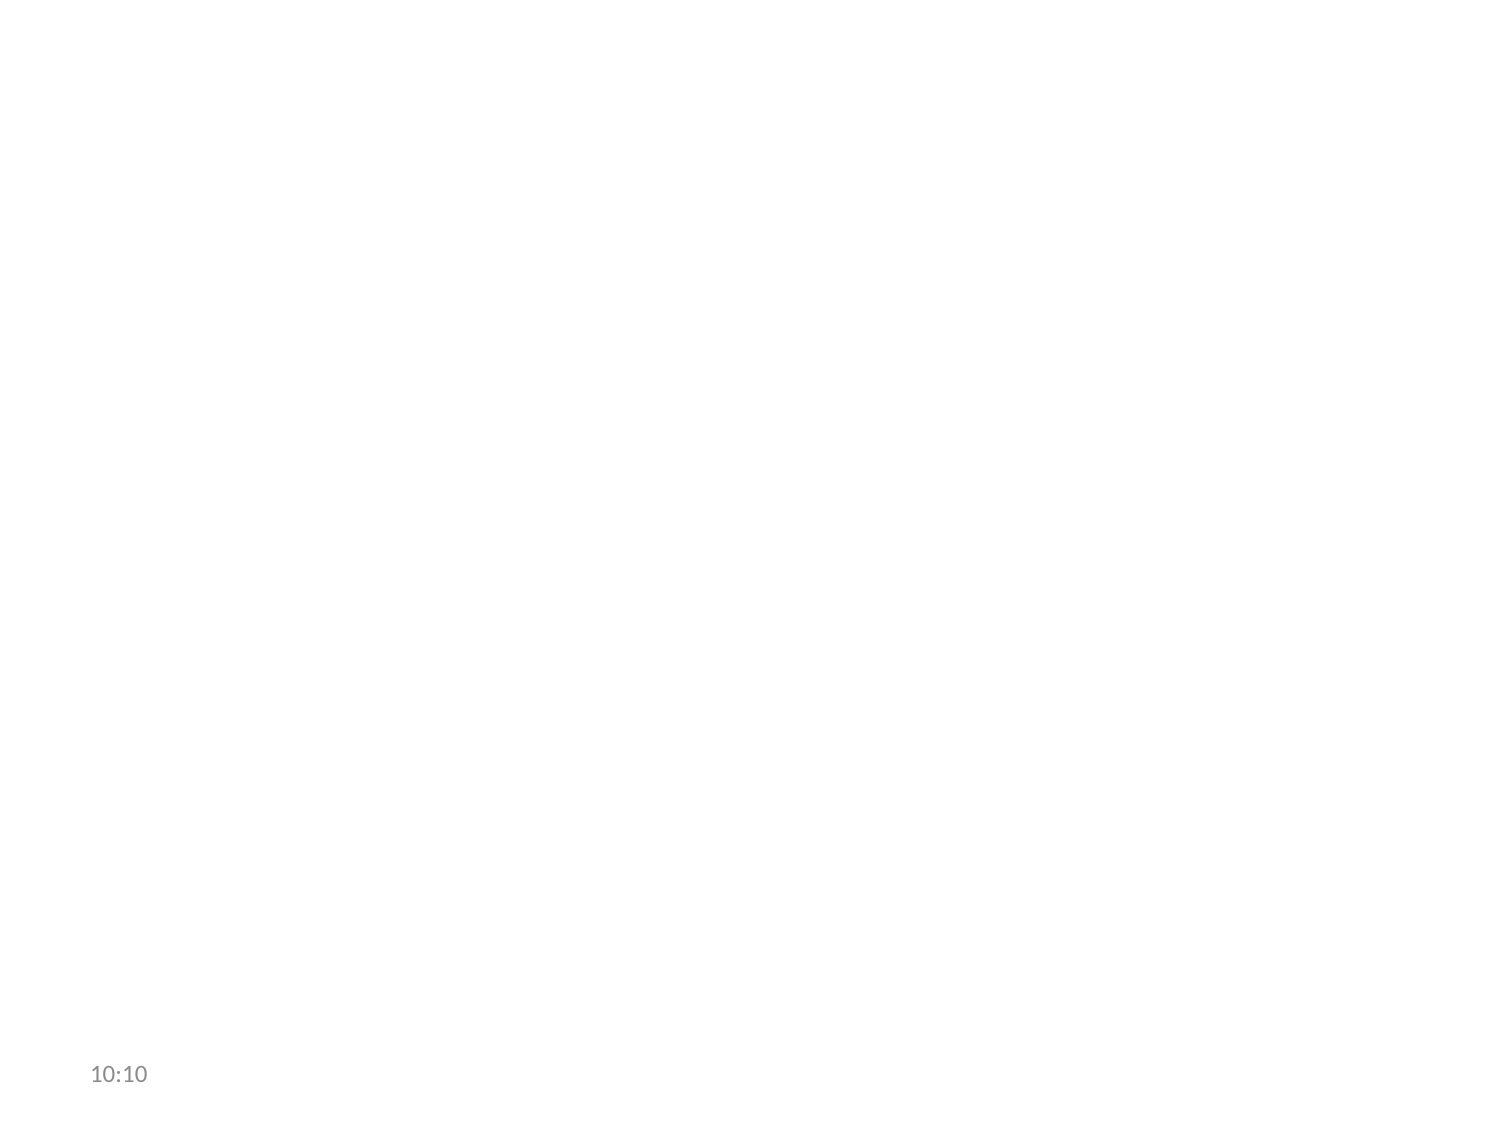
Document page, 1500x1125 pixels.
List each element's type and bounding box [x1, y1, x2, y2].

slide_number [75, 1042, 425, 1103]
